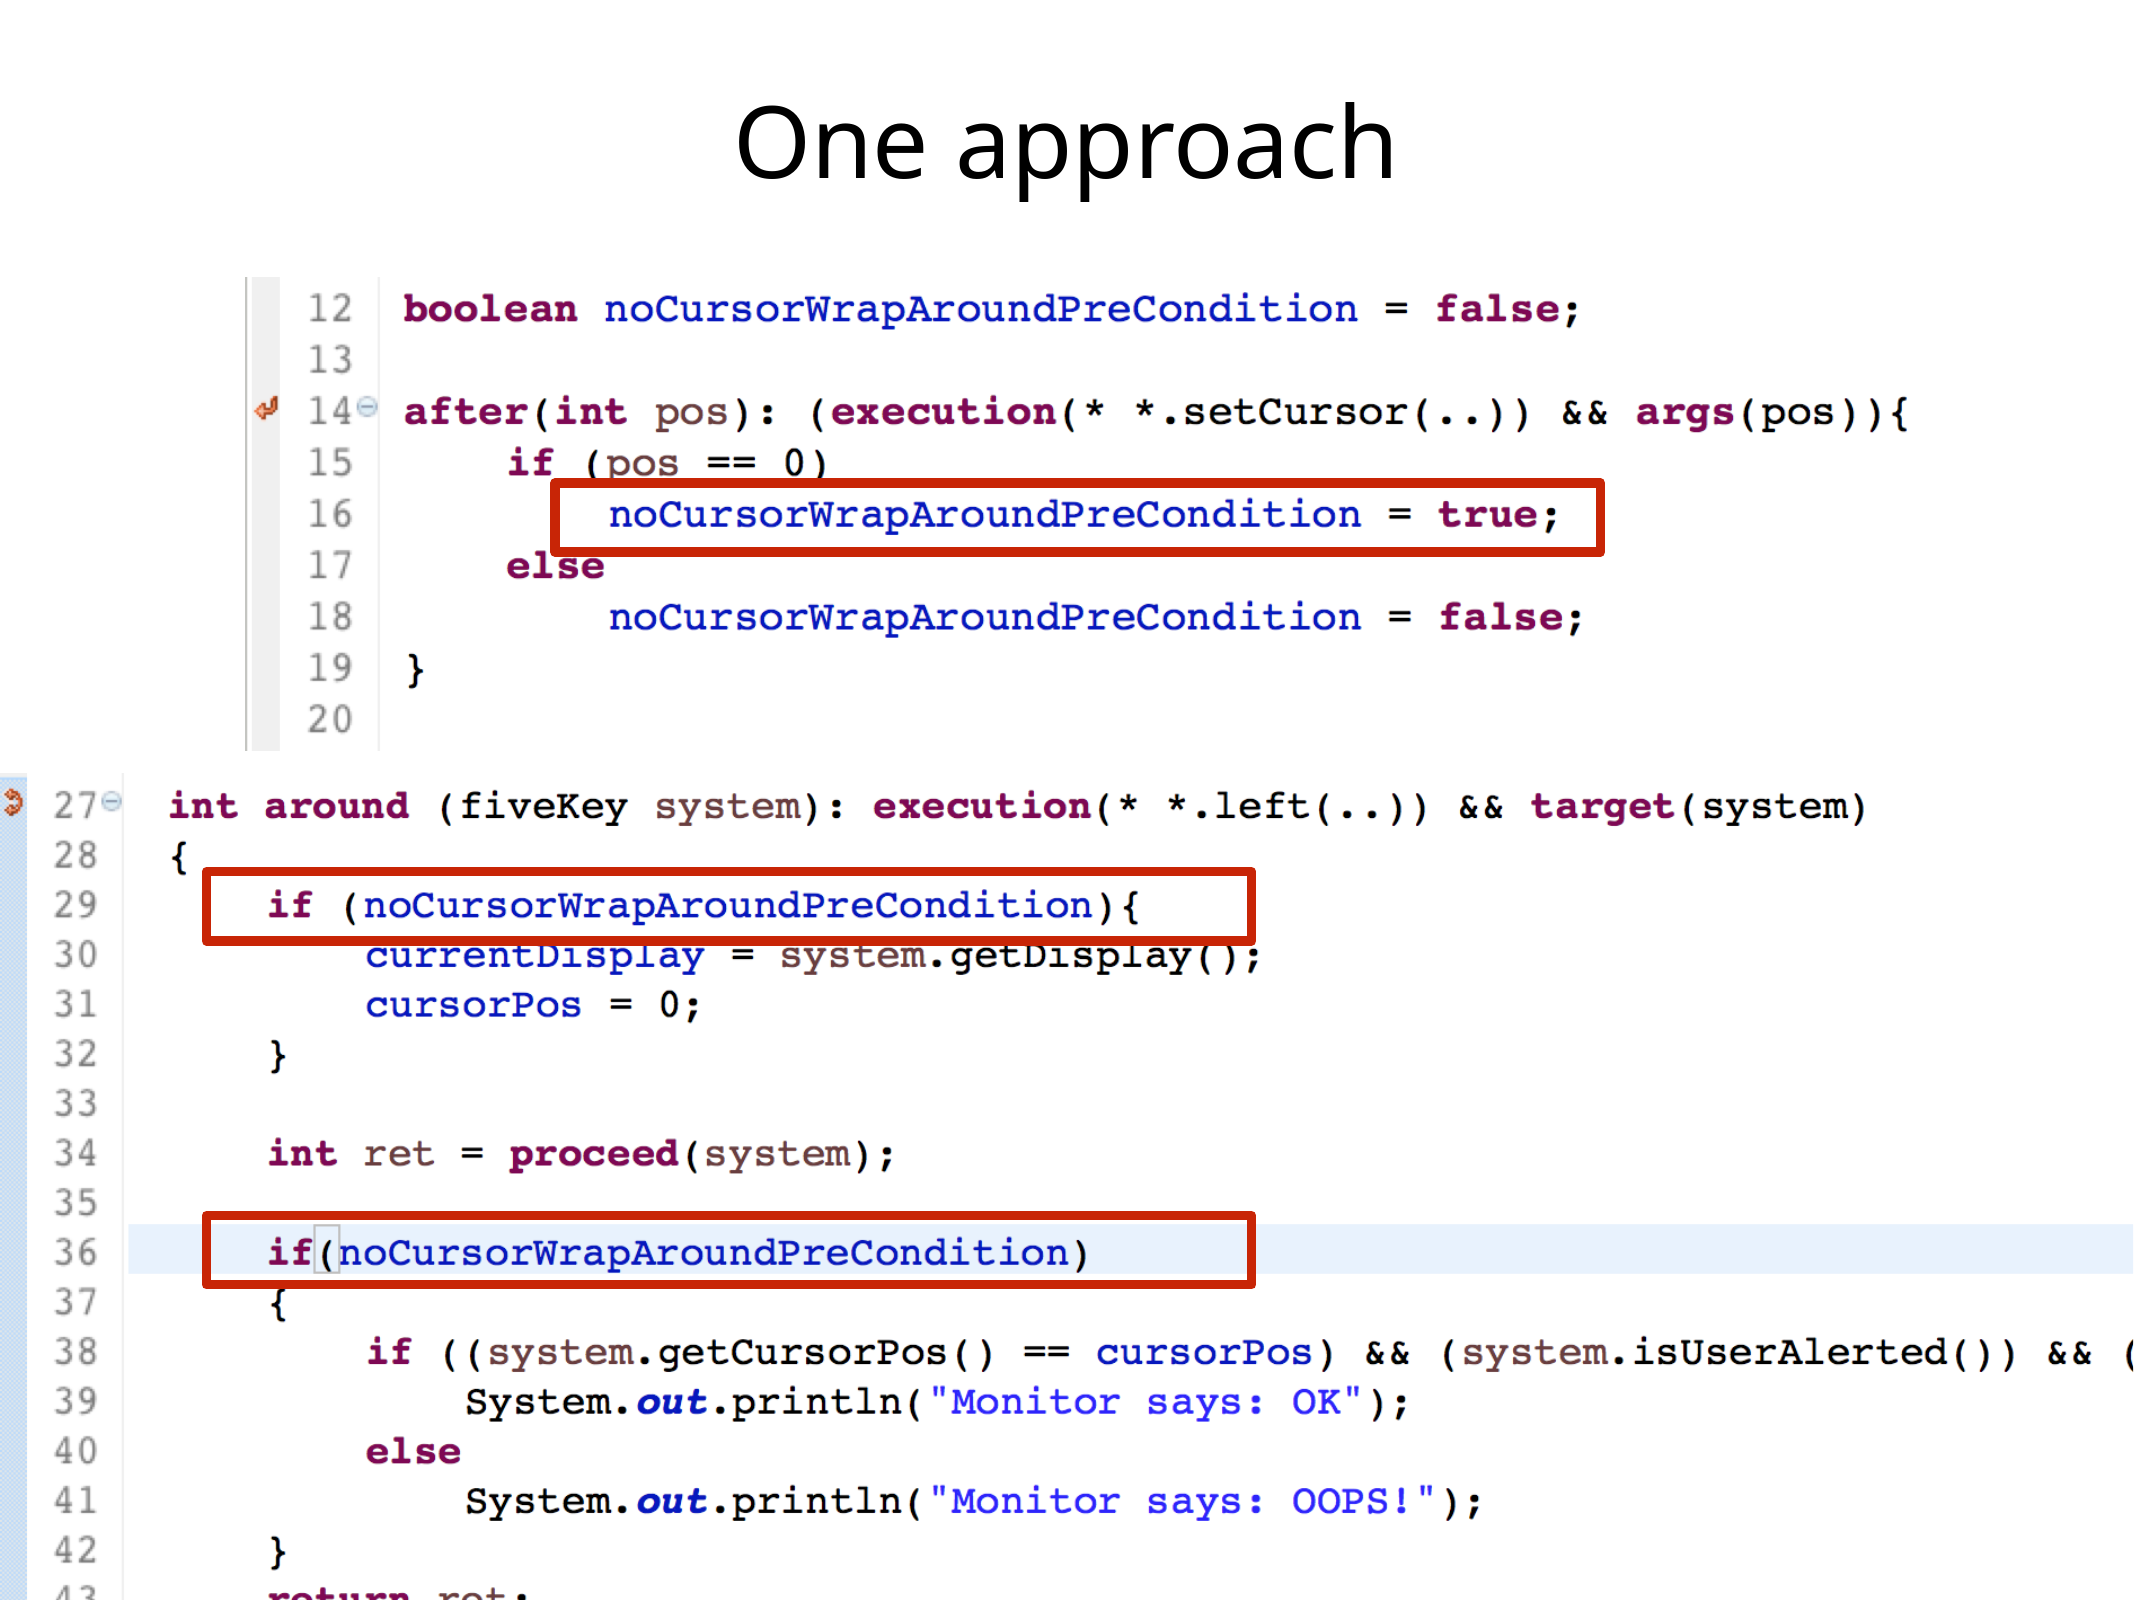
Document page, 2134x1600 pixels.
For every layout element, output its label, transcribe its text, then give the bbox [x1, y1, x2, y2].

picture [0, 772, 2134, 1600]
title One approach [155, 0, 1978, 317]
picture [244, 277, 2001, 751]
